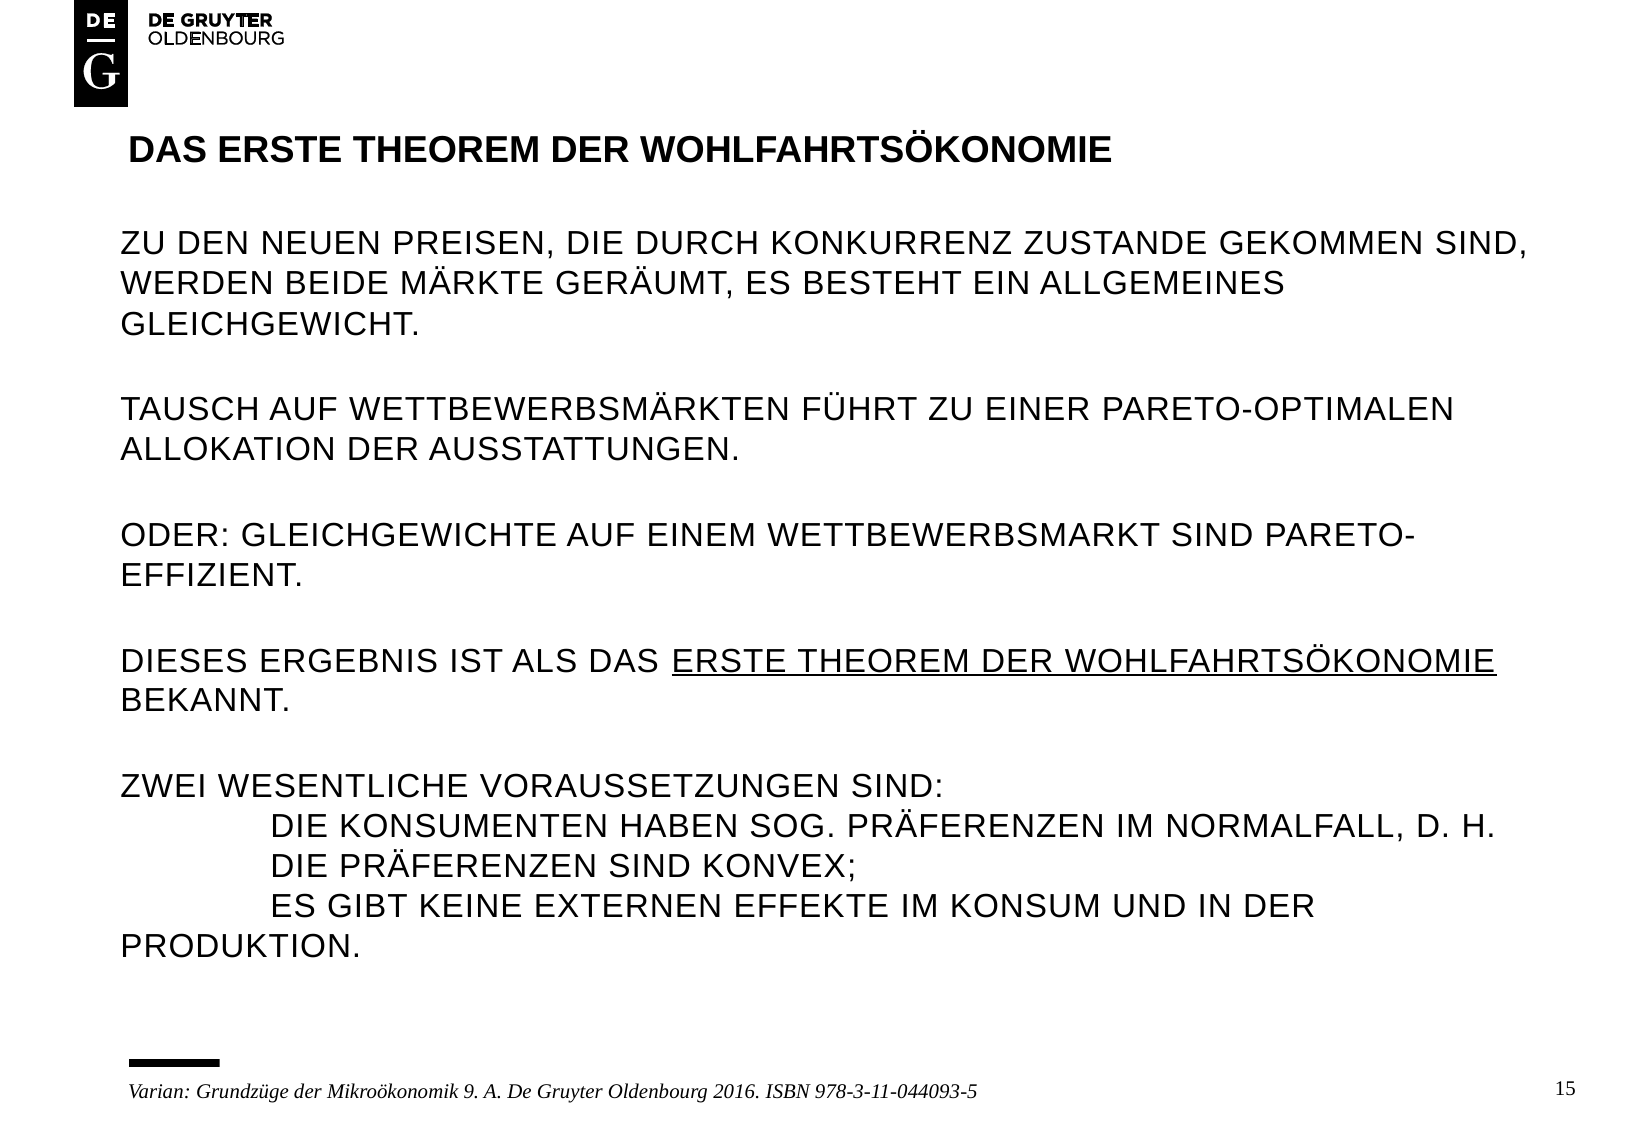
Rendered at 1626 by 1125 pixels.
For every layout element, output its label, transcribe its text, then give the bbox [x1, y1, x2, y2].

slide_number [128, 1077, 1539, 1108]
slide_number 15 [1554, 1074, 1614, 1104]
title DAS ERSTE Theorem der Wohlfahrtsökonomie [128, 124, 1555, 180]
list Zu den neuen preisen, die durch konkurrenz zustande gekommen sind, werden beide märkte geräumt, es besteht ein allgemeines gleichgewicht. Tausch auf Wettbewerbsmärkten führt zu einer pareto-optimalen allokation der ausstattungen. Oder: Gleichgewichte auf einem wettbewerbsmarkt sind pareto-effizient. Dieses ergebnis ist als das erste Theorem der Wohlfahrtsökonomie bekannt. Zwei wesentliche voraussetzungen sind: die konsumenten haben sog. präferenzen im normalfall, d. h. die präferenzen sind konvex; es gibt keine externen effekte im Konsum und in der produktion. [120, 221, 1548, 970]
